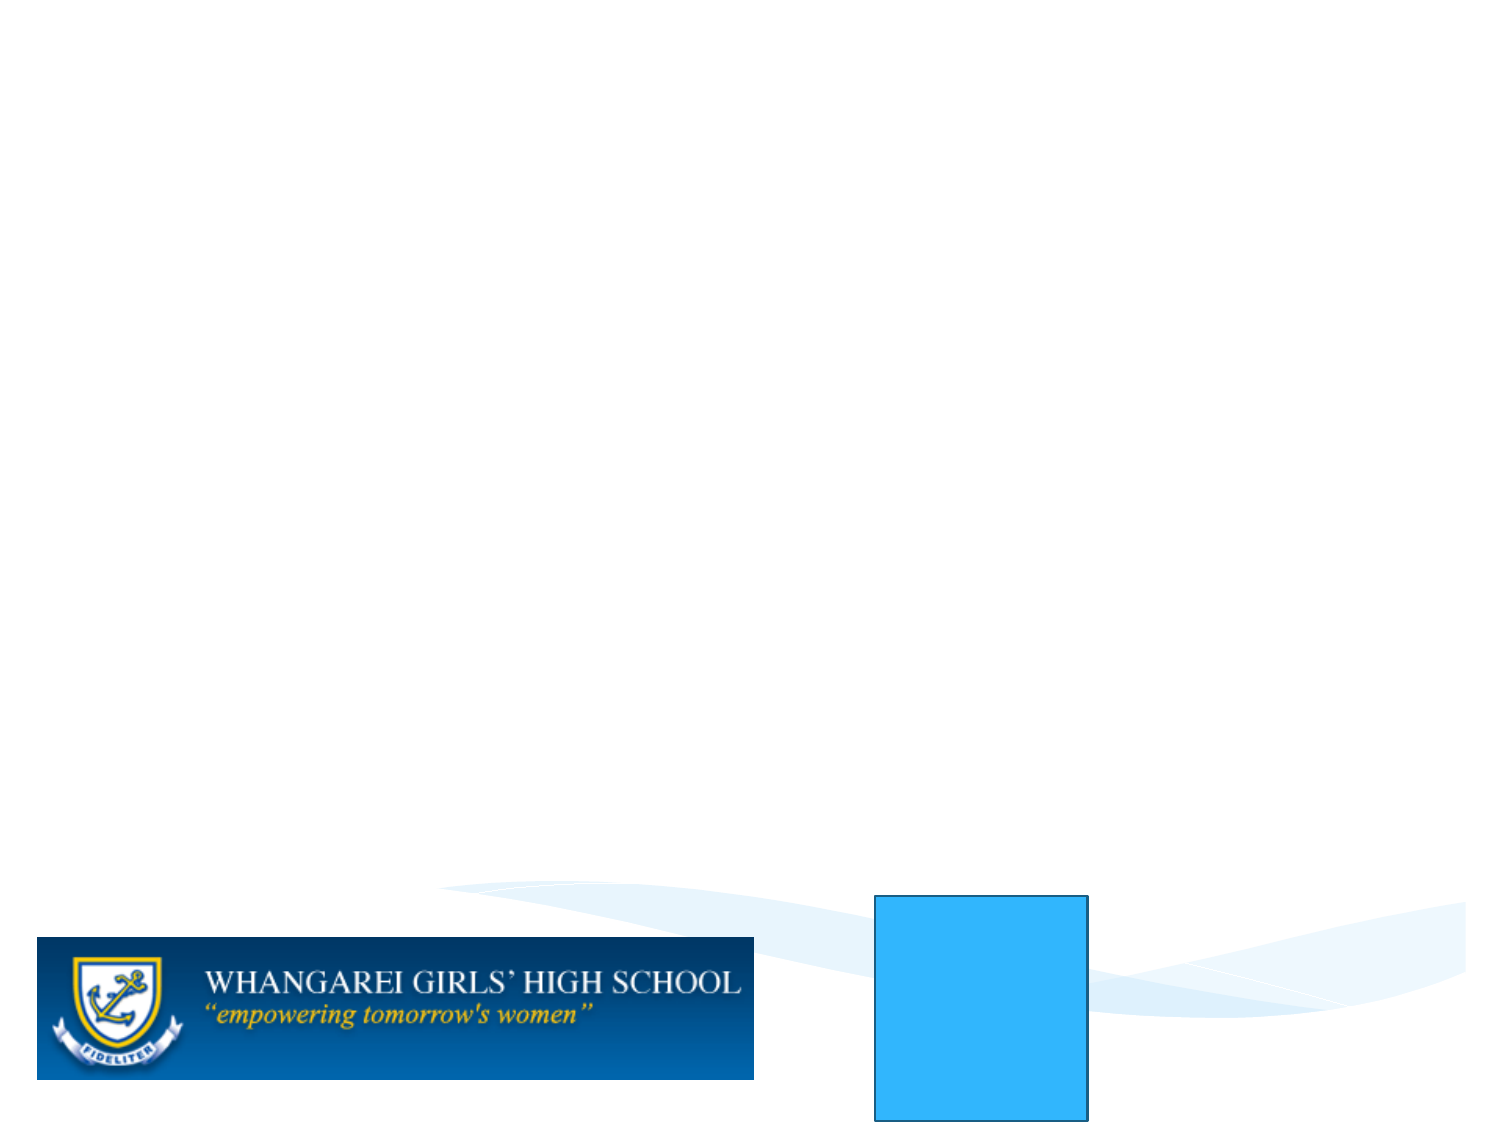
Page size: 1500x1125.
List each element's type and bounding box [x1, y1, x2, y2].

text_box [874, 895, 1089, 1122]
picture [37, 937, 754, 1080]
